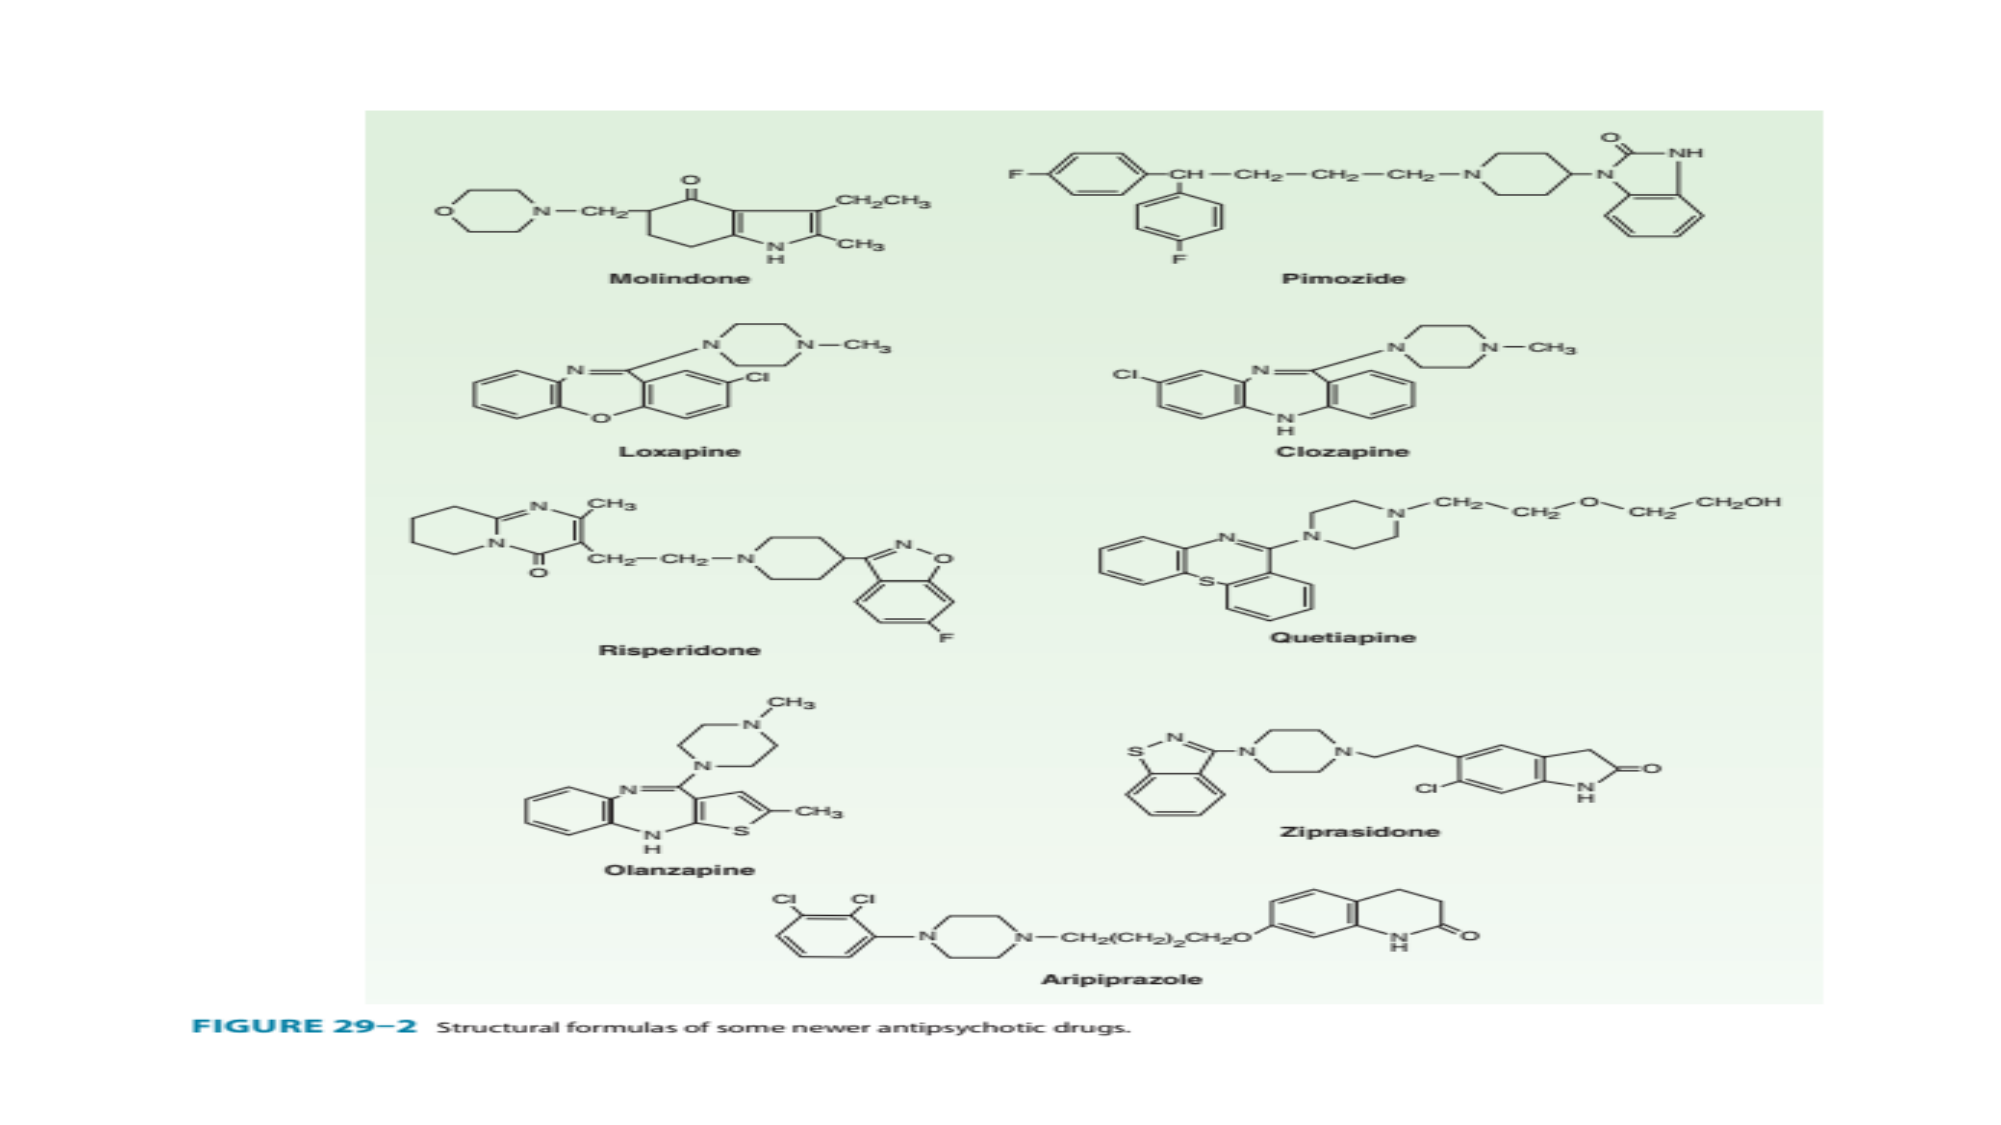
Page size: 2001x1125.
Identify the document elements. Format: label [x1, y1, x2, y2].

picture [178, 95, 1840, 1044]
